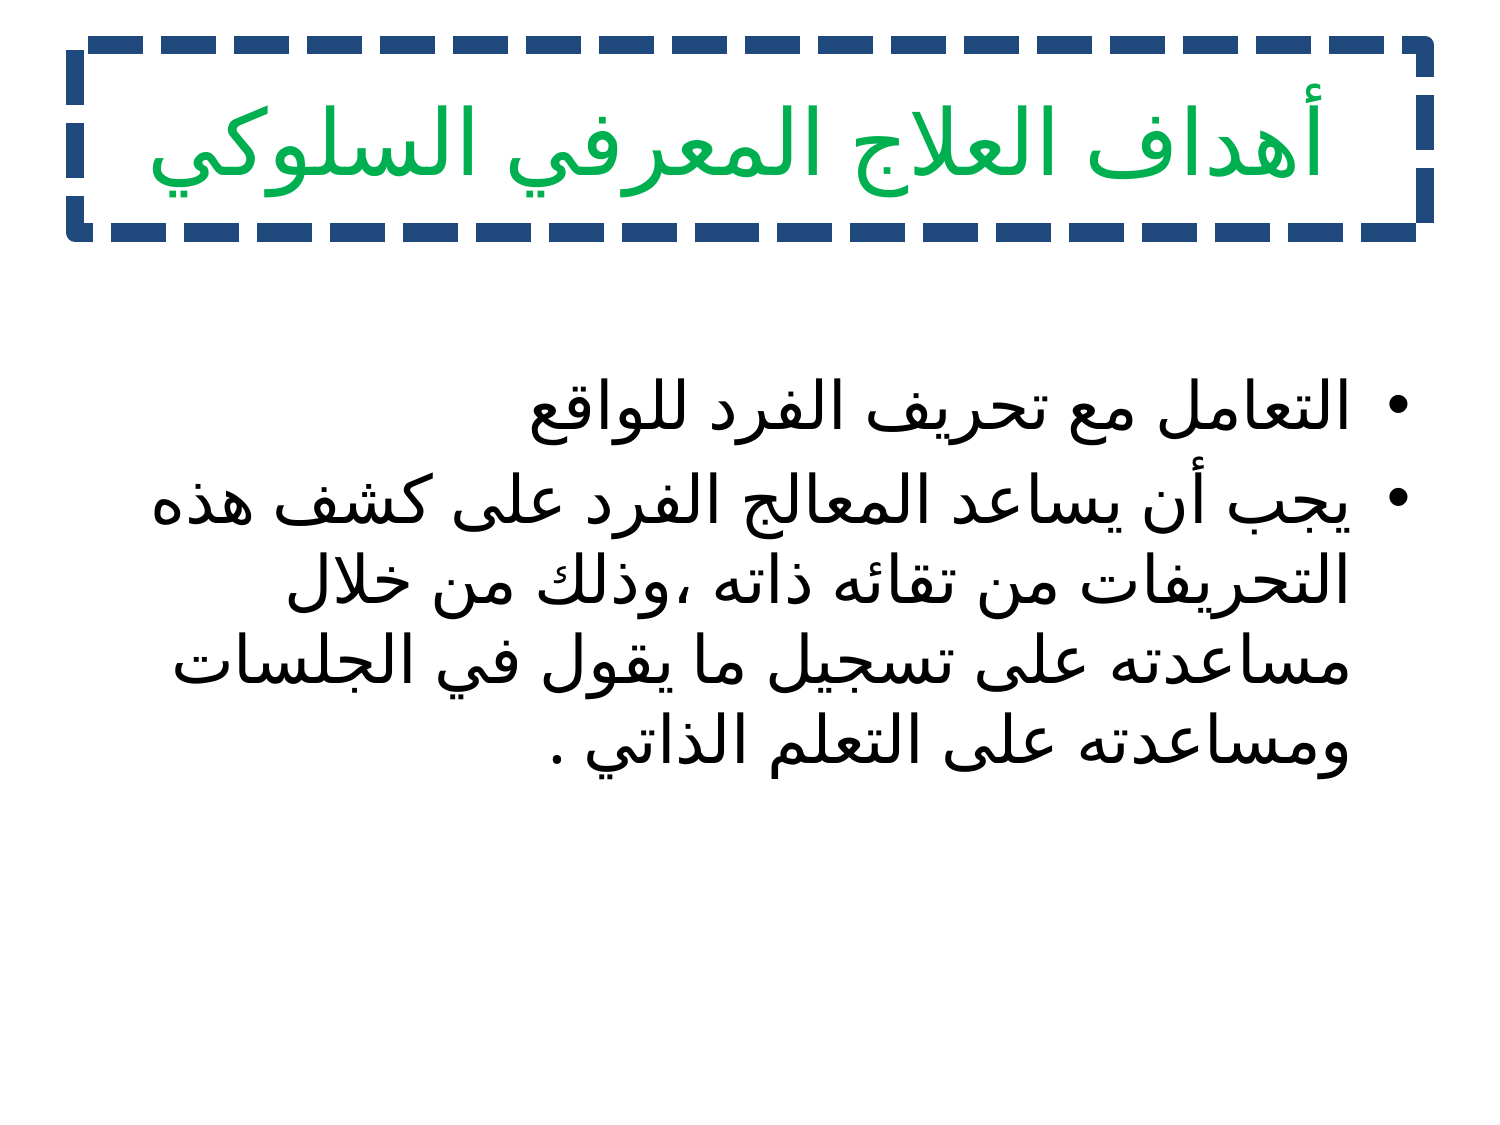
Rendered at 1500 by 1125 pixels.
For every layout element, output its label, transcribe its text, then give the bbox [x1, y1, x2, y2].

title أهداف العلاج المعرفي السلوكي [75, 45, 1425, 233]
list التعامل مع تحريف الفرد للواقع يجب أن يساعد المعالج الفرد على كشف هذه التحريفات من تقائه ذاته ،وذلك من خلال مساعدته على تسجيل ما يقول في الجلسات ومساعدته على التعلم الذاتي . [75, 262, 1425, 1005]
